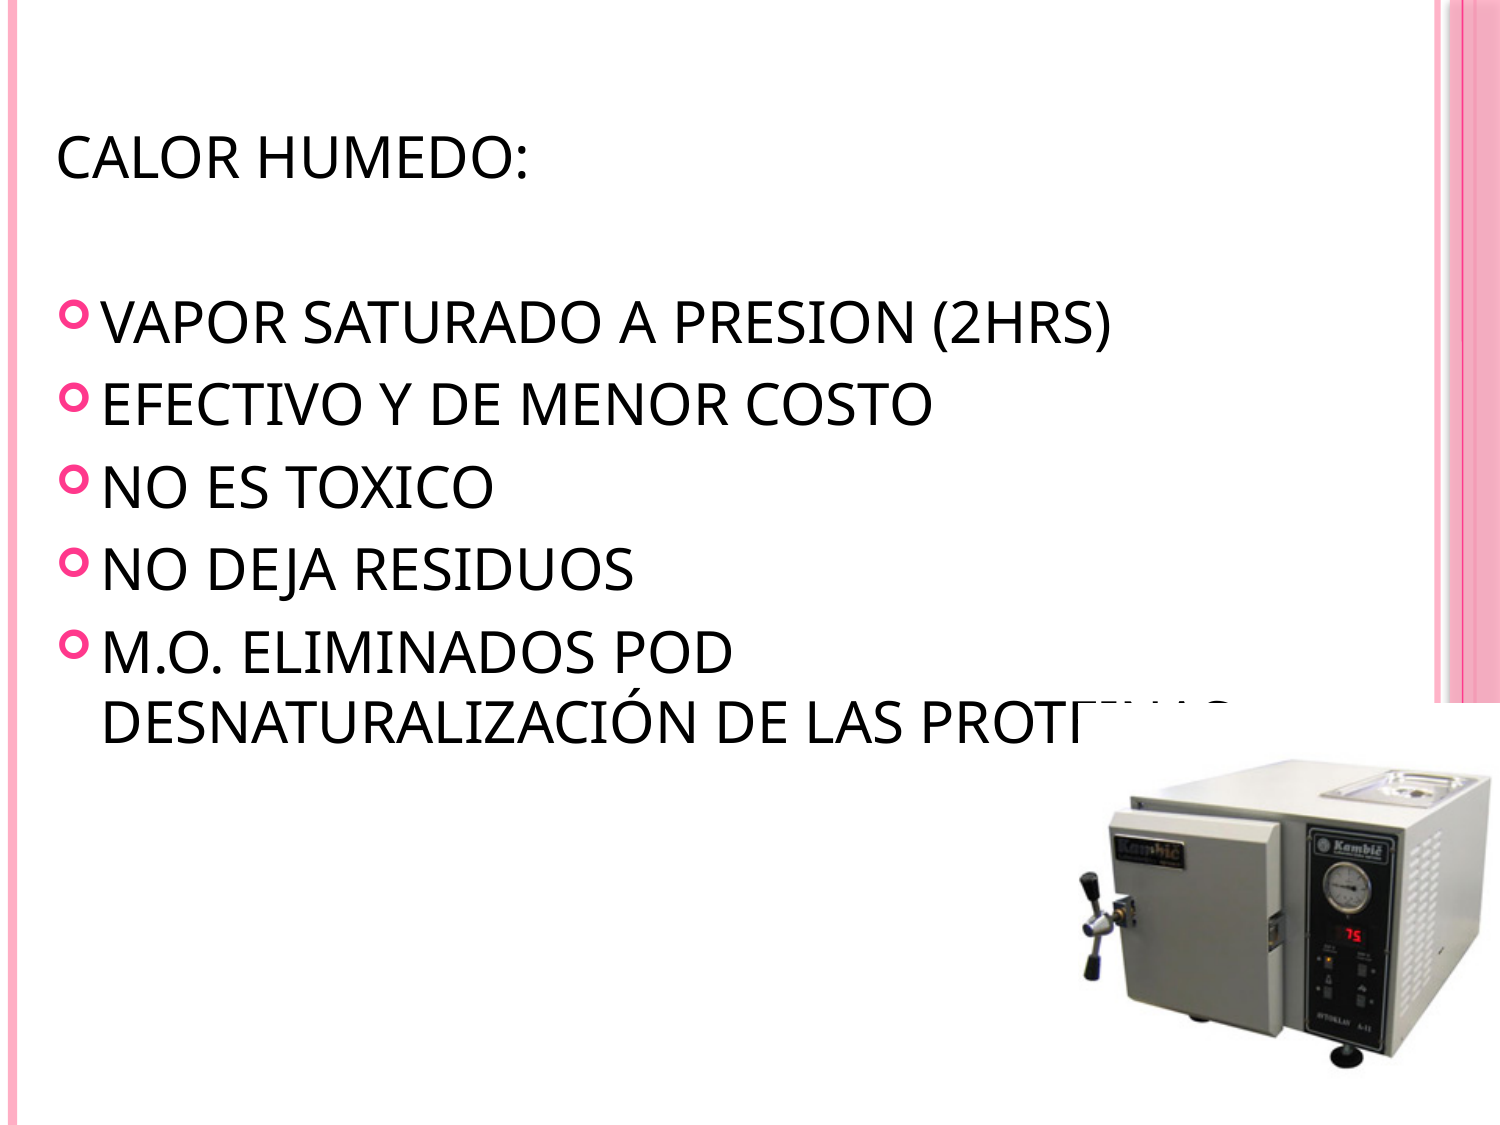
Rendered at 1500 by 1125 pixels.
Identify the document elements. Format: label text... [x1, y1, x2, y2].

list CALOR HUMEDO: VAPOR SATURADO A PRESION (2HRS) EFECTIVO Y DE MENOR COSTO NO ES TOXICO NO DEJA RESIDUOS M.O. ELIMINADOS POD DESNATURALIZACIÓN DE LAS PROTEINAS [41, 112, 1364, 1000]
picture [1077, 702, 1500, 1125]
